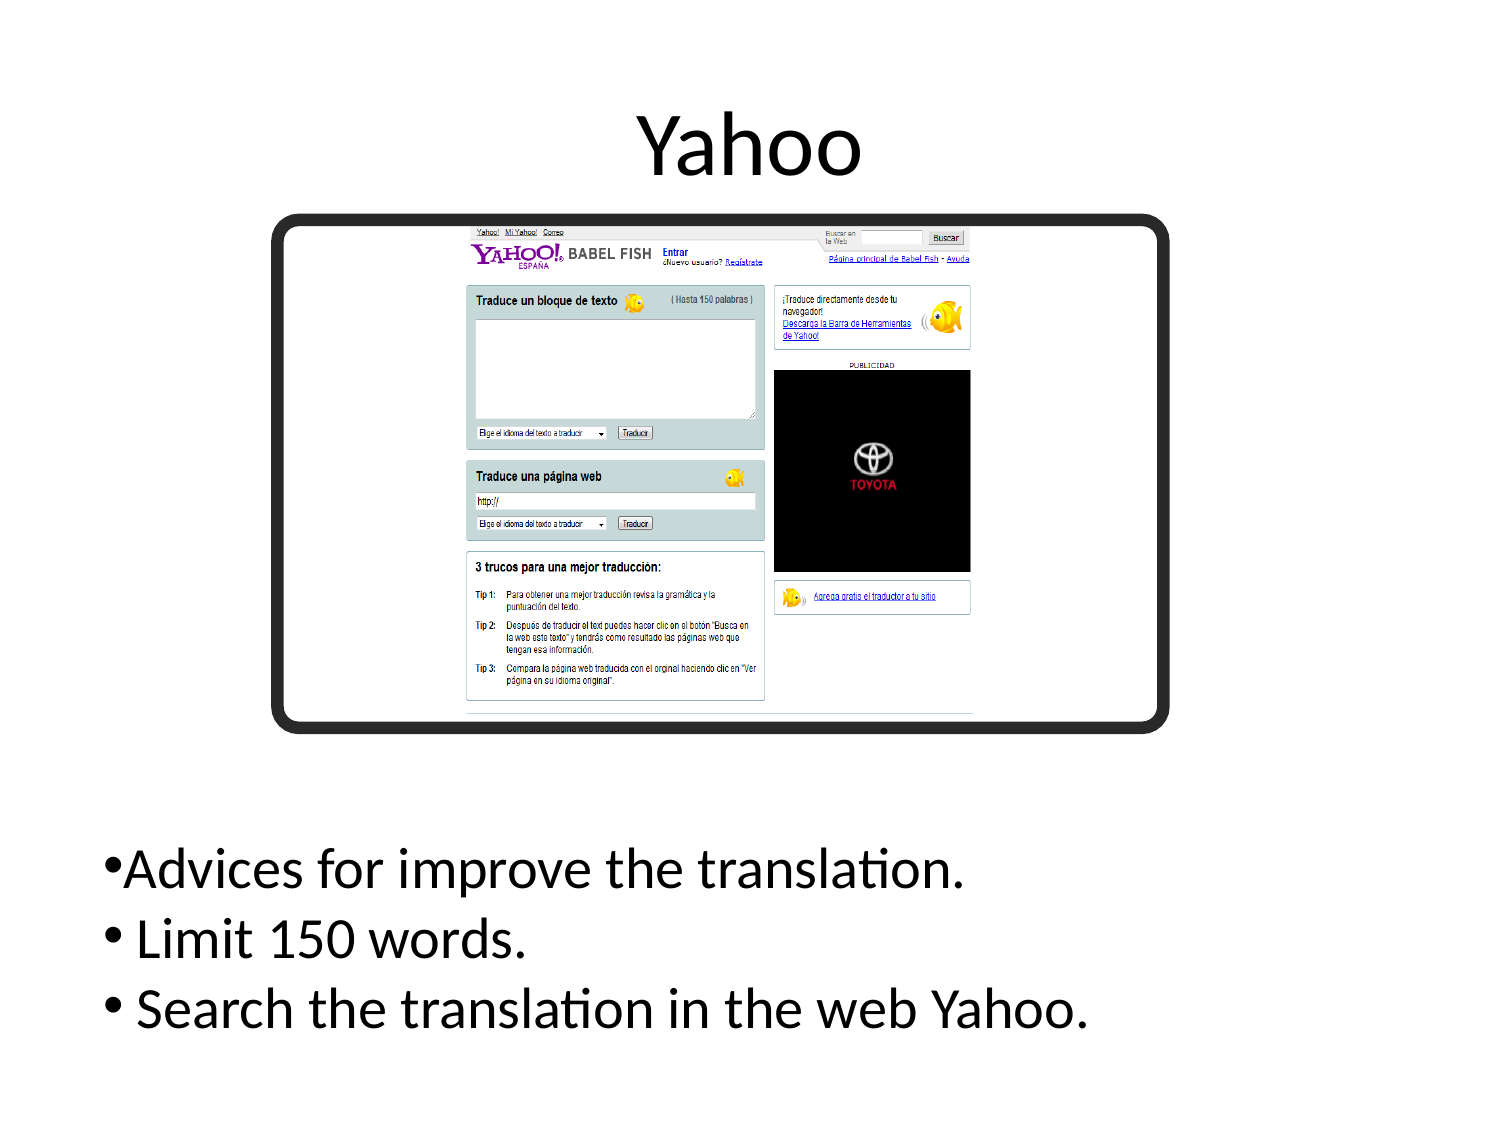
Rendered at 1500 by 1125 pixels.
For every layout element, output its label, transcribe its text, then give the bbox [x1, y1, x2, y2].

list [277, 219, 1164, 729]
text_box Advices for improve the translation. Limit 150 words. Search the translation in the web Yahoo. [88, 822, 1247, 1047]
title Yahoo [75, 45, 1425, 233]
